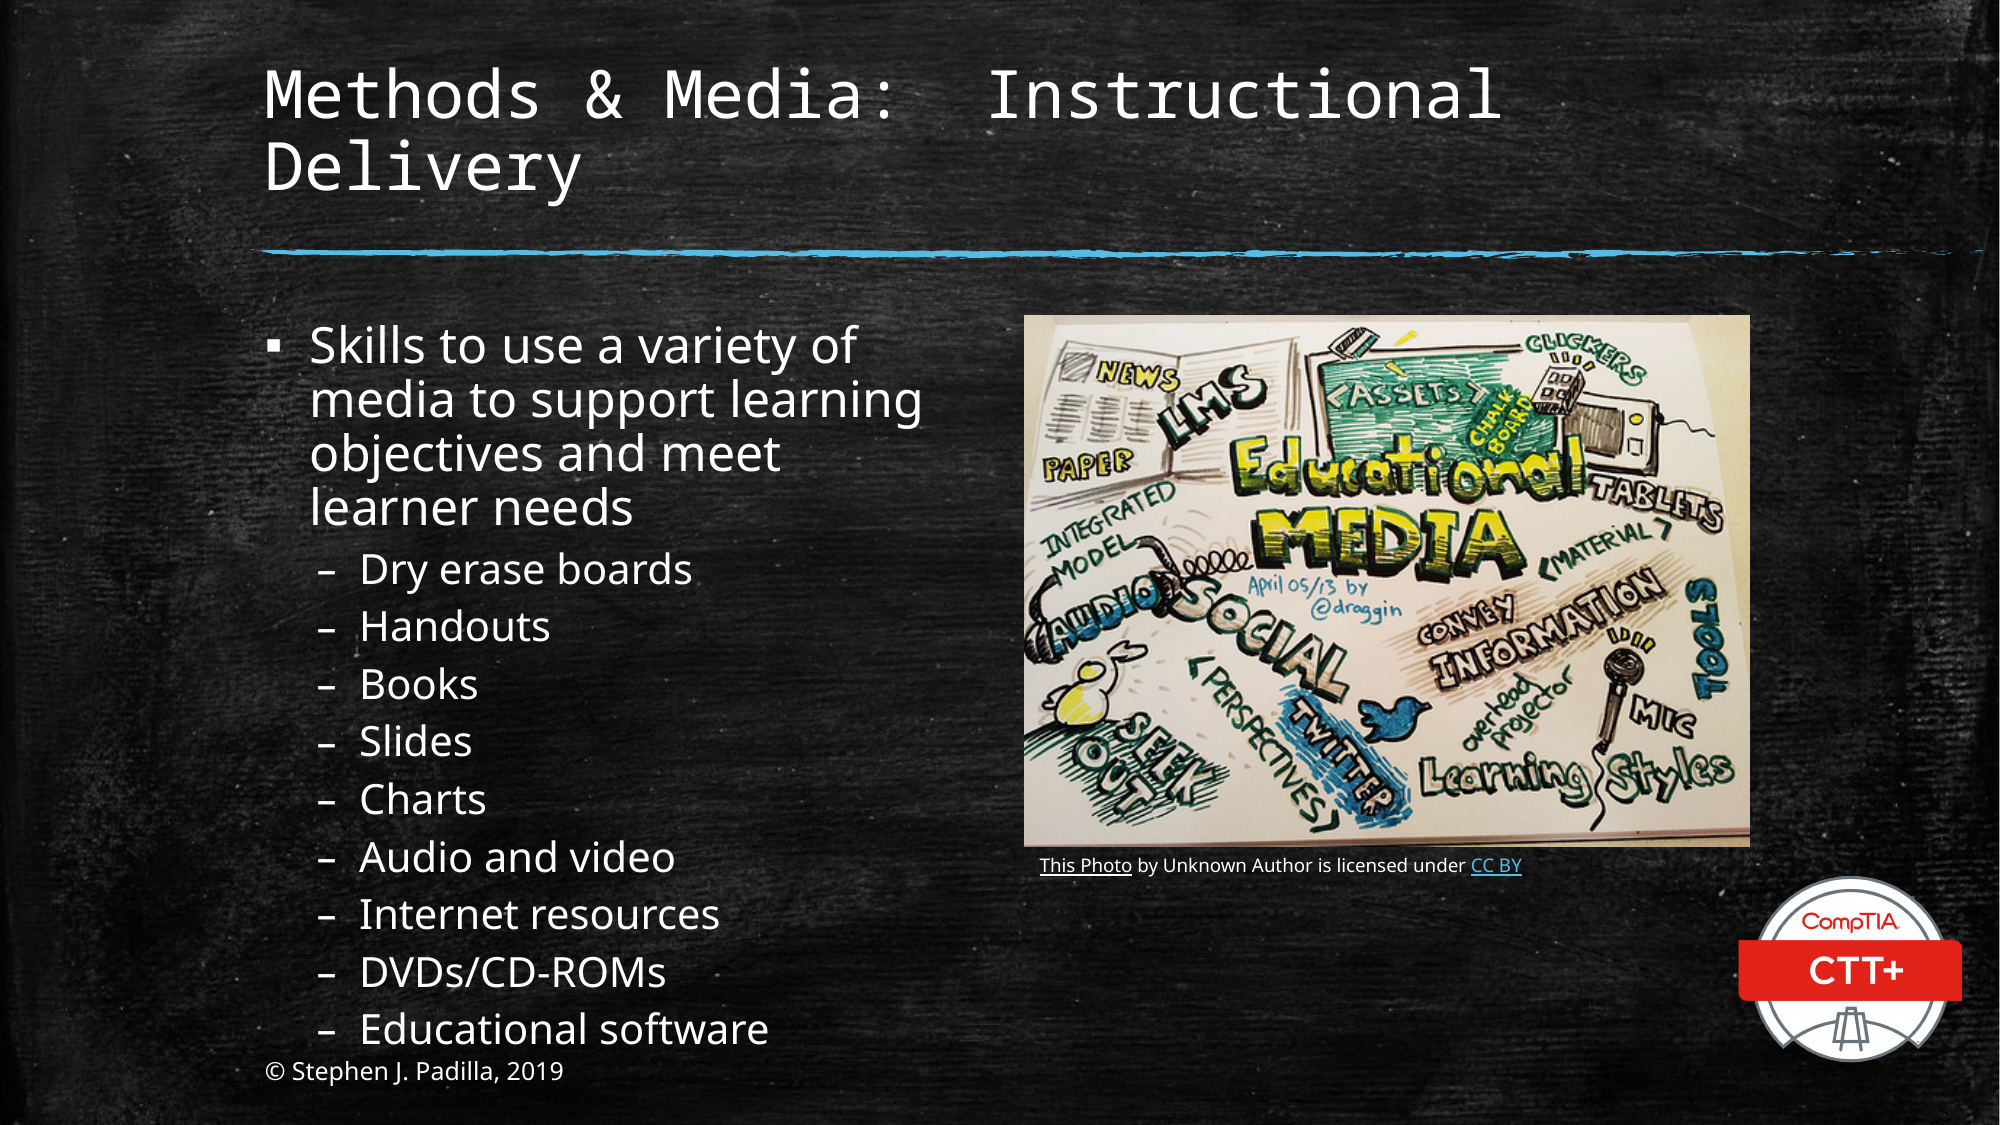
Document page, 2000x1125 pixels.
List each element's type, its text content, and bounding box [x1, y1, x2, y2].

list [1024, 315, 1750, 847]
title Methods & Media: Instructional Delivery [249, 45, 1750, 213]
picture [1699, 824, 2000, 1125]
text_box This Photo by Unknown Author is licensed under CC BY [1024, 847, 1699, 887]
list Skills to use a variety of media to support learning objectives and meet learner needs Dry erase boards Handouts Books Slides Charts Audio and video Internet resources DVDs/CD-ROMs Educational software [249, 312, 975, 1013]
footer © Stephen J. Padilla, 2019 [249, 1050, 1288, 1096]
